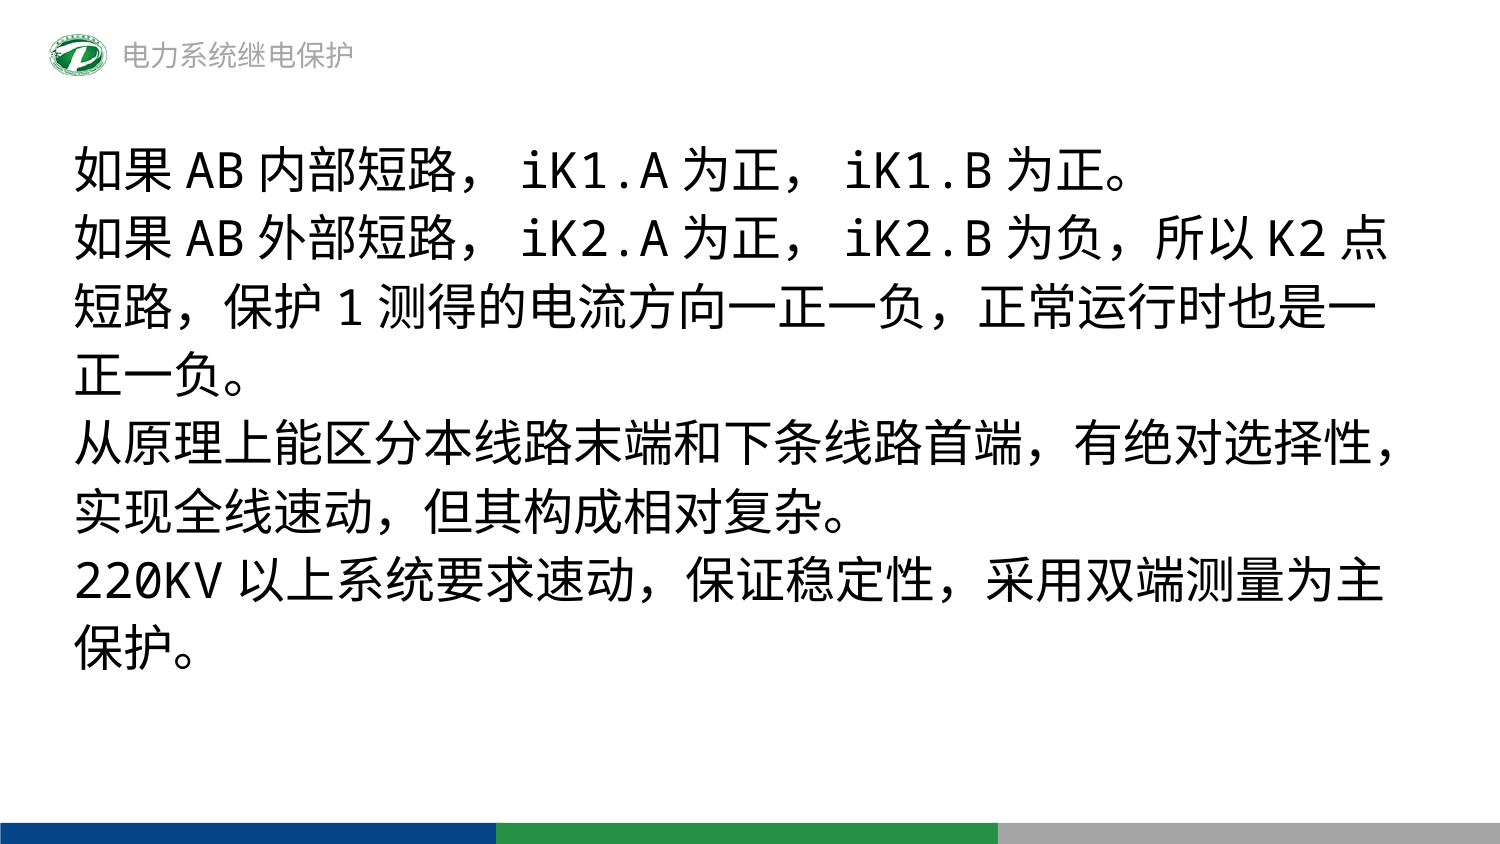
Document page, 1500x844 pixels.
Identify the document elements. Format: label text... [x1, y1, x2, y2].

picture [41, 19, 118, 91]
text_box 如果AB内部短路，iK1.A为正，iK1.B为正。 如果AB外部短路，iK2.A为正，iK2.B为负，所以K2点短路，保护1测得的电流方向一正一负，正常运行时也是一正一负。 从原理上能区分本线路末端和下条线路首端，有绝对选择性，实现全线速动，但其构成相对复杂。 220KV以上系统要求速动，保证稳定性，采用双端测量为主保护。 [58, 122, 1441, 685]
text_box [996, 821, 1500, 844]
text_box [0, 821, 494, 844]
text_box 电力系统继电保护 [122, 29, 370, 80]
text_box [494, 821, 996, 844]
